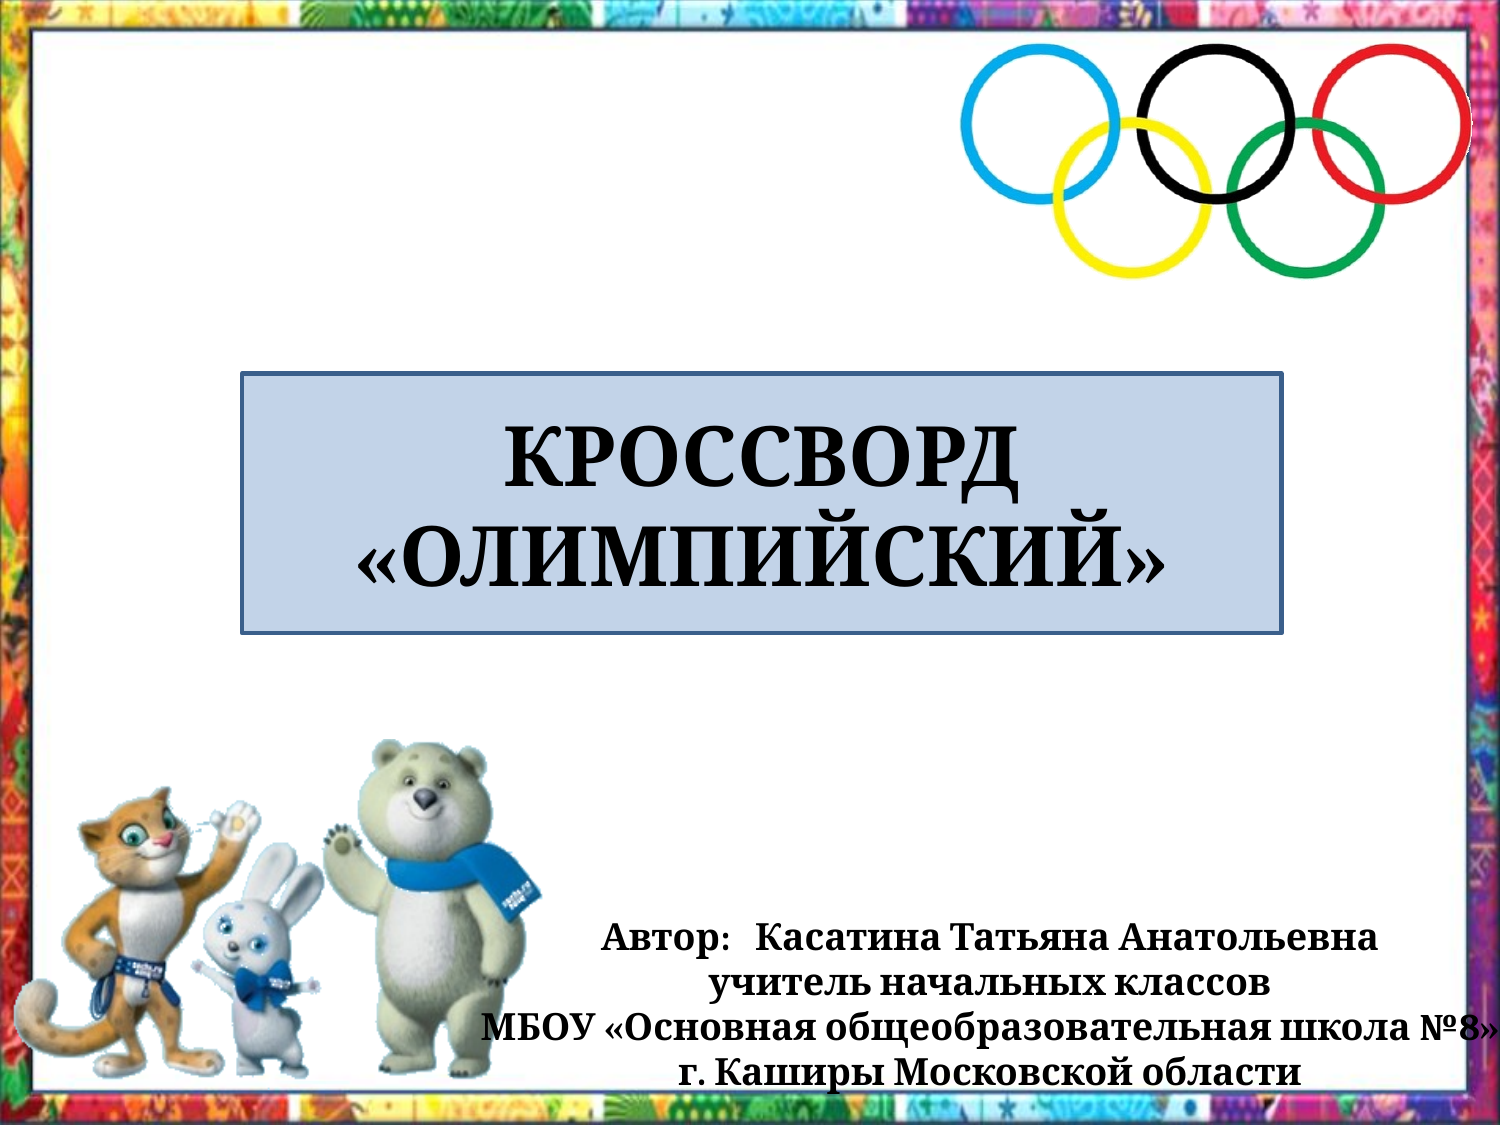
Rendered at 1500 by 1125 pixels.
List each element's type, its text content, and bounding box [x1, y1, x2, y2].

text_box КРОССВОРД «ОЛИМПИЙСКИЙ» [240, 371, 1284, 635]
picture [0, 0, 1500, 1125]
text_box Автор: Касатина Татьяна Анатольевна учитель начальных классов МБОУ «Основная общеобразовательная школа №8» г. Каширы Московской области [465, 905, 1500, 1100]
